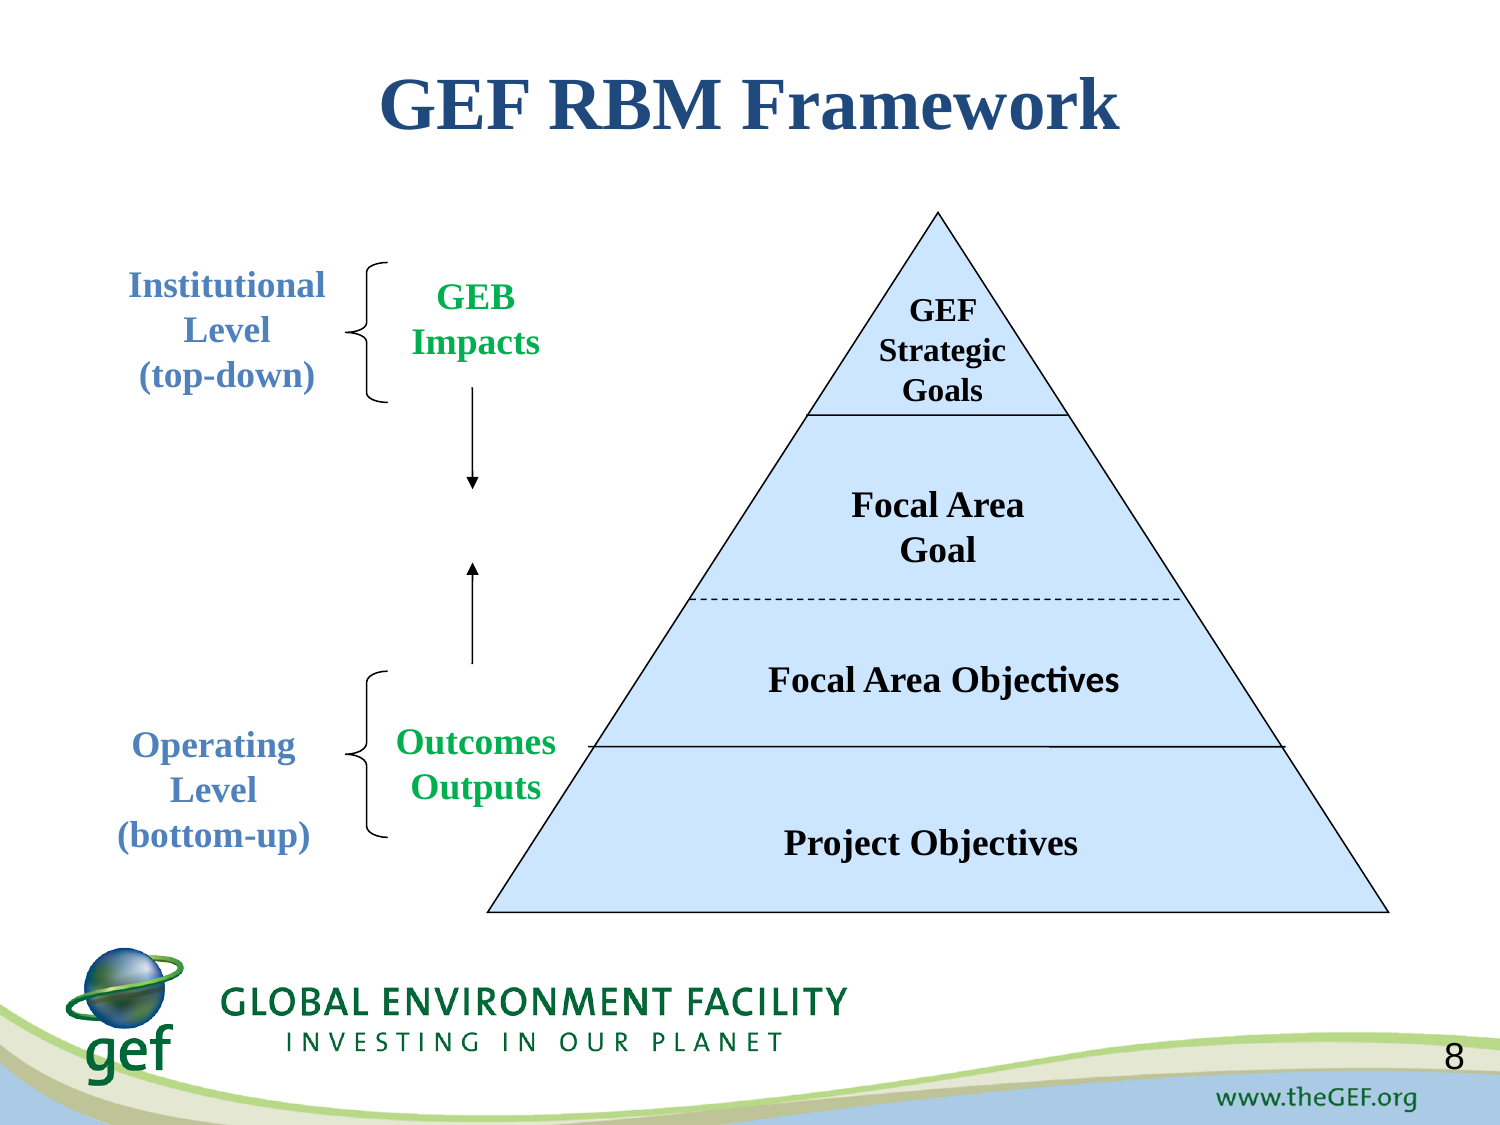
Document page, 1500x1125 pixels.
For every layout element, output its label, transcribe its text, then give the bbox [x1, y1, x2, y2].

picture [0, 920, 1500, 1125]
text_box [353, 671, 388, 838]
text_box [466, 387, 479, 490]
text_box [466, 562, 479, 665]
slide_number 8 [1417, 1012, 1500, 1095]
text_box Institutional Level (top-down) [87, 252, 367, 413]
text_box GEB Impacts Outcomes Outputs [317, 264, 482, 843]
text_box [487, 212, 1389, 913]
text_box [367, 262, 388, 403]
title GEF RBM Framework [74, 24, 1426, 176]
text_box Operating Level (bottom-up) [74, 712, 353, 844]
